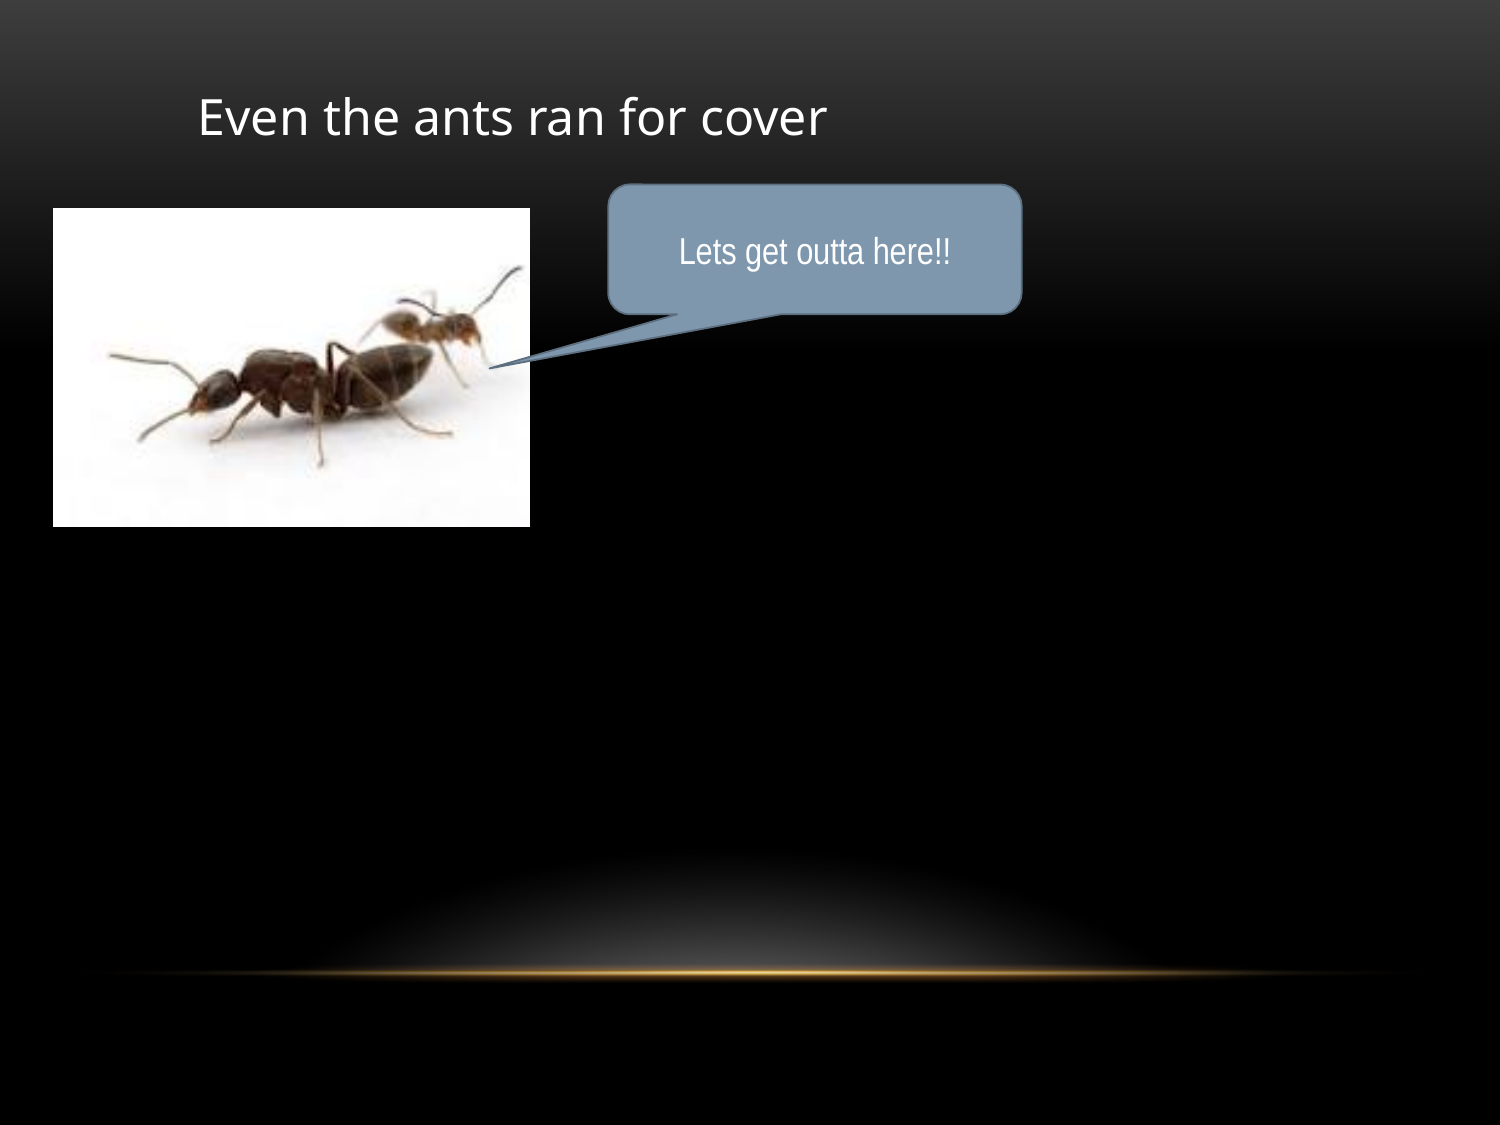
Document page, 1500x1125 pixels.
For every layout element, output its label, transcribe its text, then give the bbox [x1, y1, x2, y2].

text_box Even the ants ran for cover [182, 78, 1211, 153]
text_box Lets get outta here!! [536, 183, 1023, 361]
picture [0, 0, 1500, 1125]
